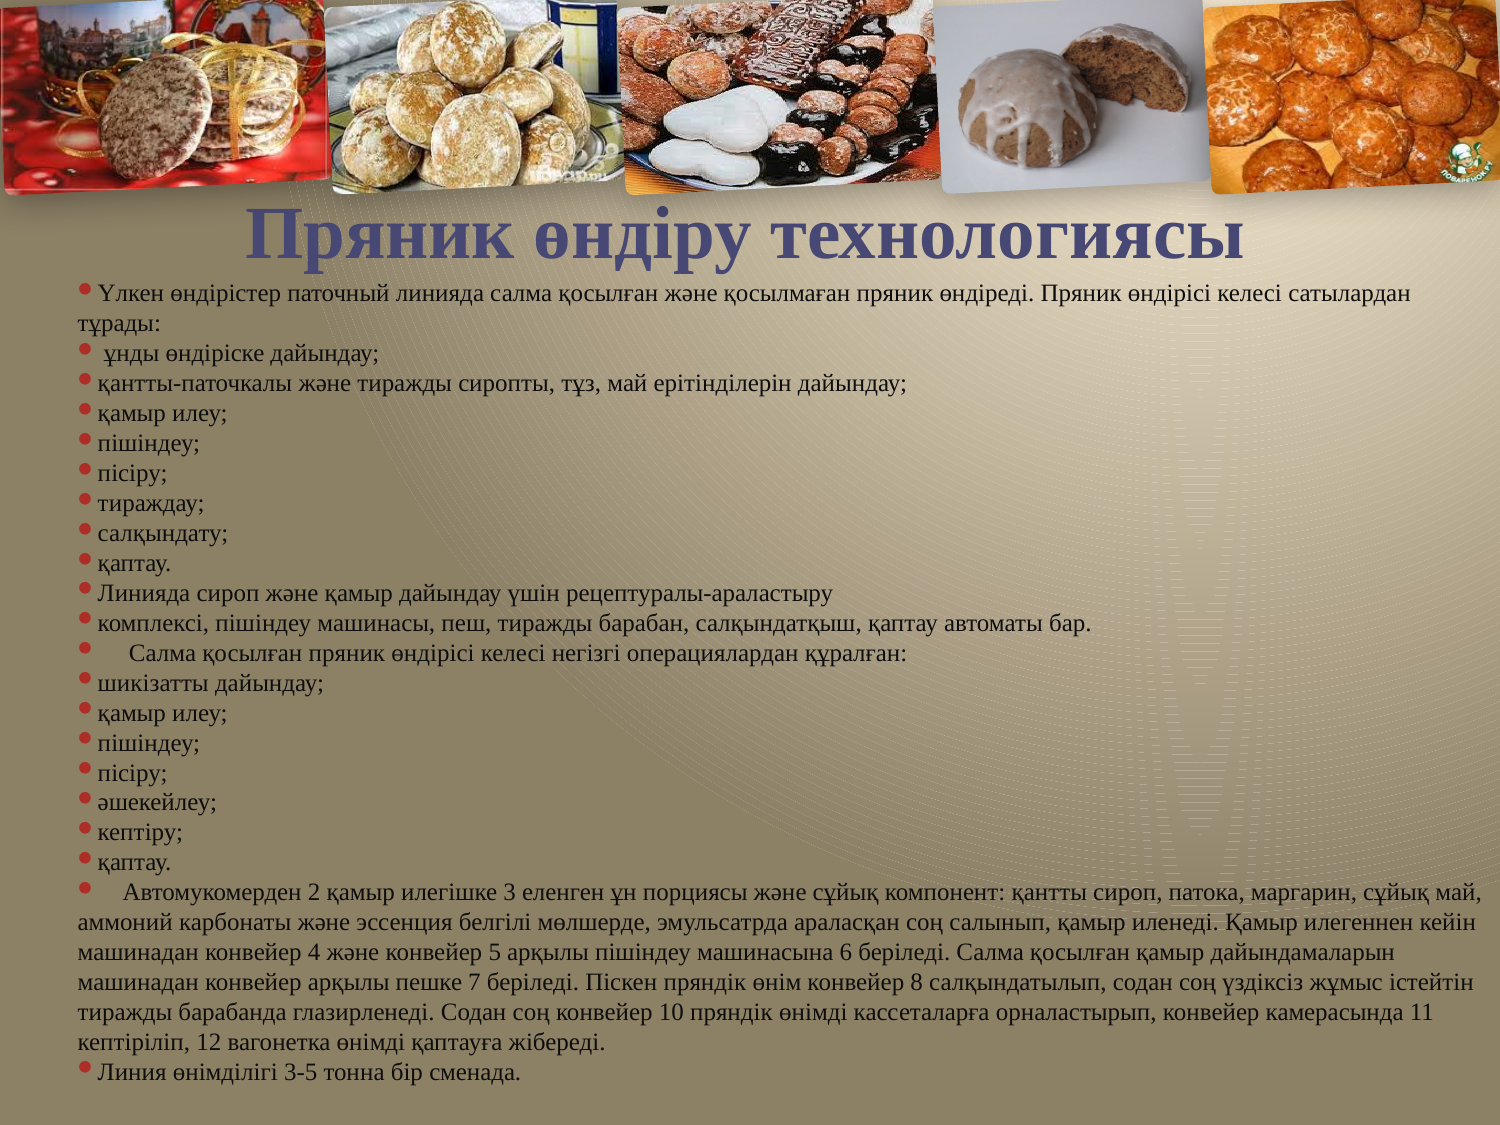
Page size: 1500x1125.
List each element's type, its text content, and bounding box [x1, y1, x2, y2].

title Пряник өндіру технологиясы [70, 210, 1421, 269]
list Үлкен өндірістер паточный линияда салма қосылған және қосылмаған пряник өндіреді. Пряник өндірісі келесі сатылардан тұрады: ұнды өндіріске дайындау; қантты-паточкалы және тиражды сиропты, тұз, май ерітінділерін дайындау; қамыр илеу; пішіндеу; пісіру; тираждау; салқындату; қаптау. Линияда сироп және қамыр дайындау үшін рецептуралы-араластыру комплексі, пішіндеу машинасы, пеш, тиражды барабан, салқындатқыш, қаптау автоматы бар. Салма қосылған пряник өндірісі келесі негізгі операциялардан құралған: шикізатты дайындау; қамыр илеу; пішіндеу; пісіру; әшекейлеу; кептіру; қаптау. Автомукомерден 2 қамыр илегішке 3 еленген ұн порциясы және сұйық компонент: қантты сироп, патока, маргарин, сұйық май, аммоний карбонаты және эссенция белгілі мөлшерде, эмульсатрда араласқан соң салынып, қамыр иленеді. Қамыр илегеннен кейін машинадан конвейер 4 және конвейер 5 арқылы пішіндеу машинасына 6 беріледі. Салма қосылған қамыр дайындамаларын машинадан конвейер арқылы пешке 7 беріледі. Піскен пряндік өнім конвейер 8 салқындатылып, содан соң үздіксіз жұмыс істейтін тиражды барабанда глазирленеді. Содан соң конвейер 10 пряндік өнімді кассеталарға орналастырып, конвейер камерасында 11 кептіріліп, 12 вагонетка өнімді қаптауға жібереді. Линия өнімділігі 3-5 тонна бір сменада. [70, 269, 1500, 1109]
picture [0, 0, 1500, 196]
